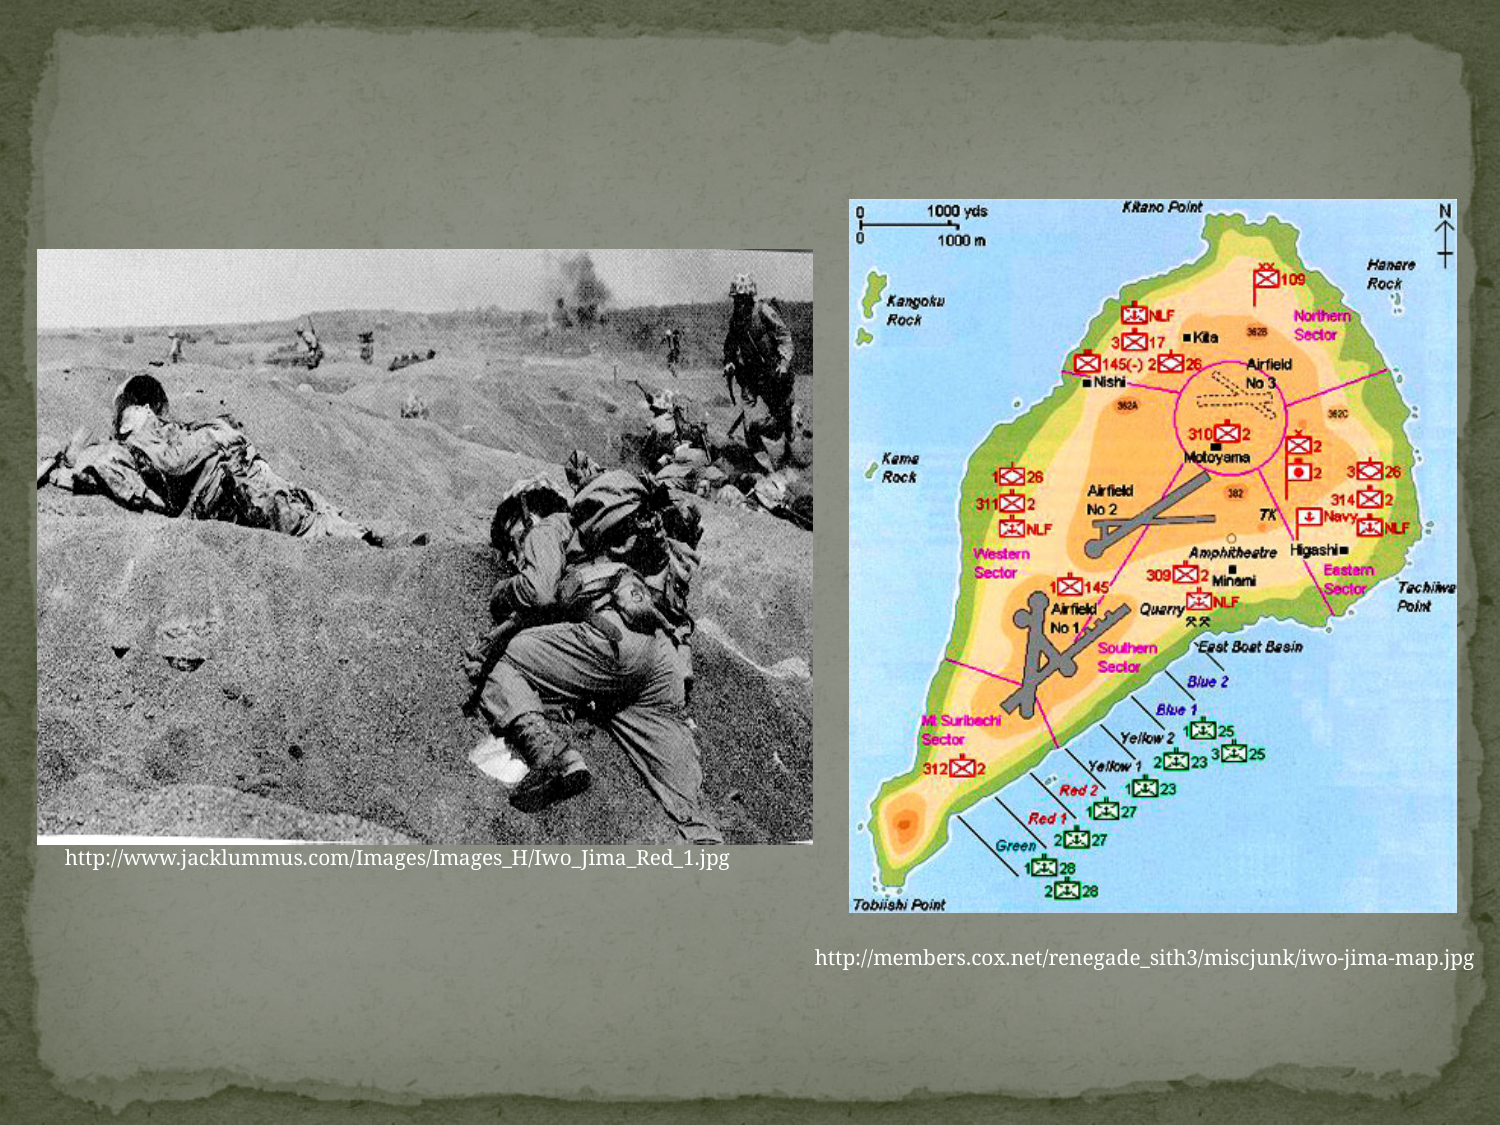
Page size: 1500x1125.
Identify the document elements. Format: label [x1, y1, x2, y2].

text_box [40, 252, 789, 876]
text_box [801, 201, 1500, 977]
